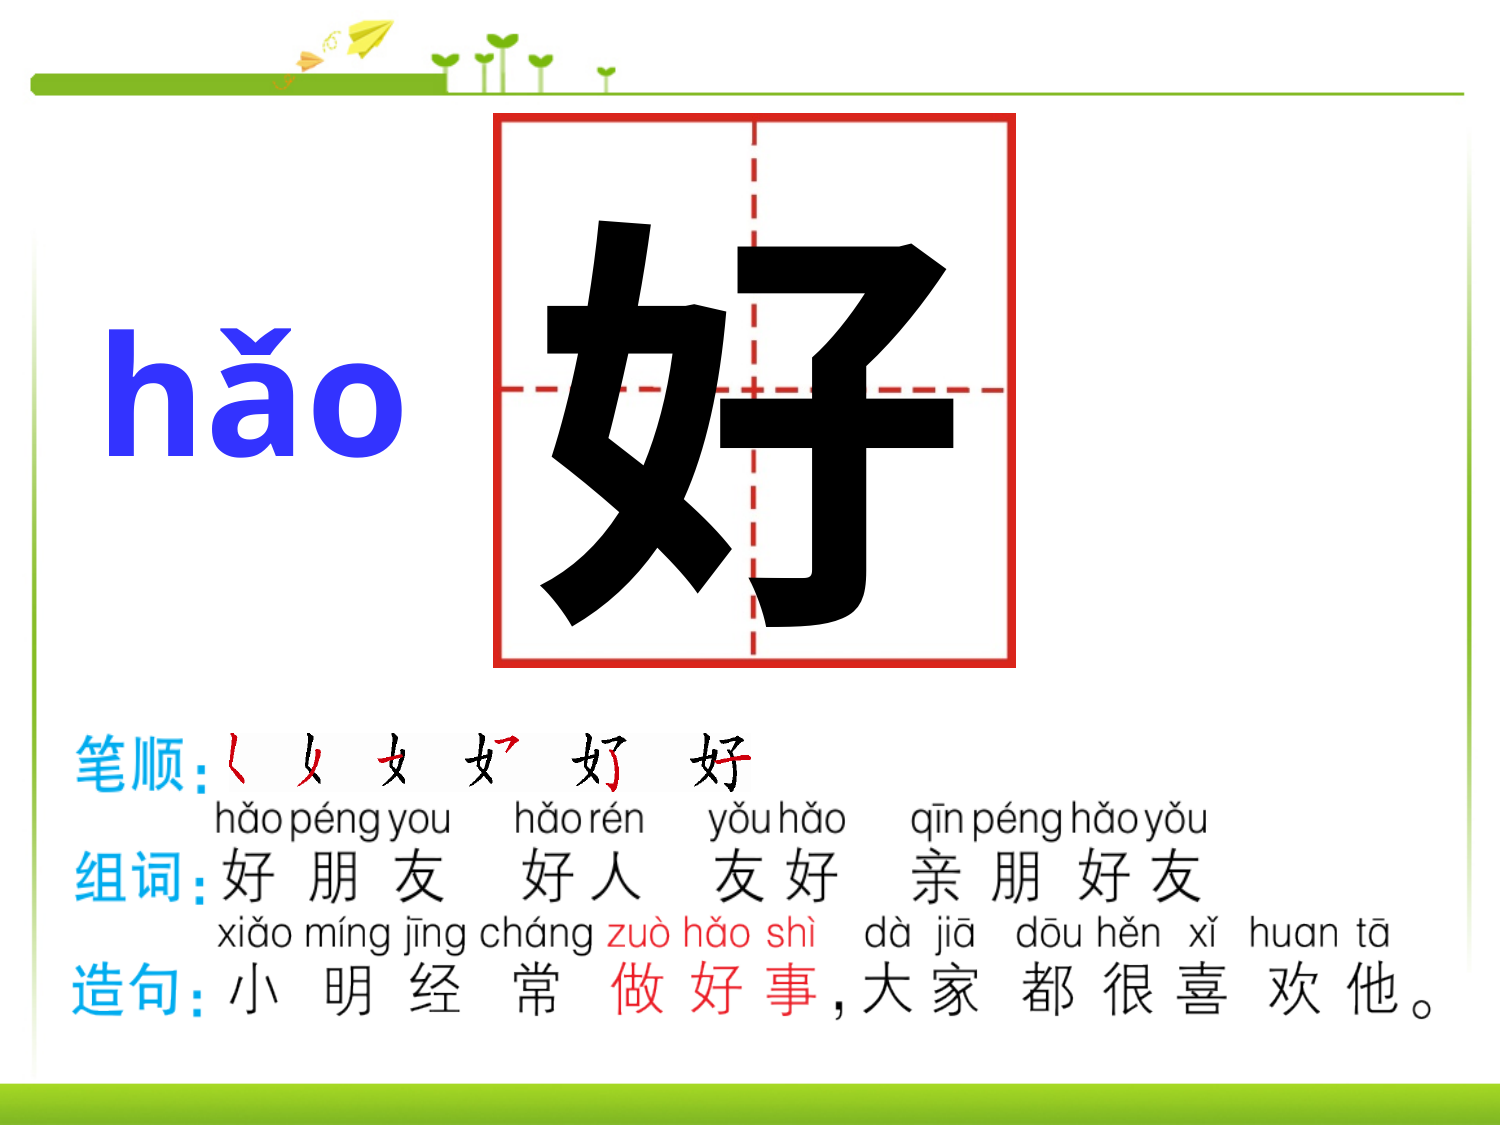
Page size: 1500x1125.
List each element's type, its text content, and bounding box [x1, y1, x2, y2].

text_box hǎo [81, 281, 425, 497]
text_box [70, 725, 1439, 1025]
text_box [493, 112, 1016, 688]
picture [0, 0, 1500, 1125]
